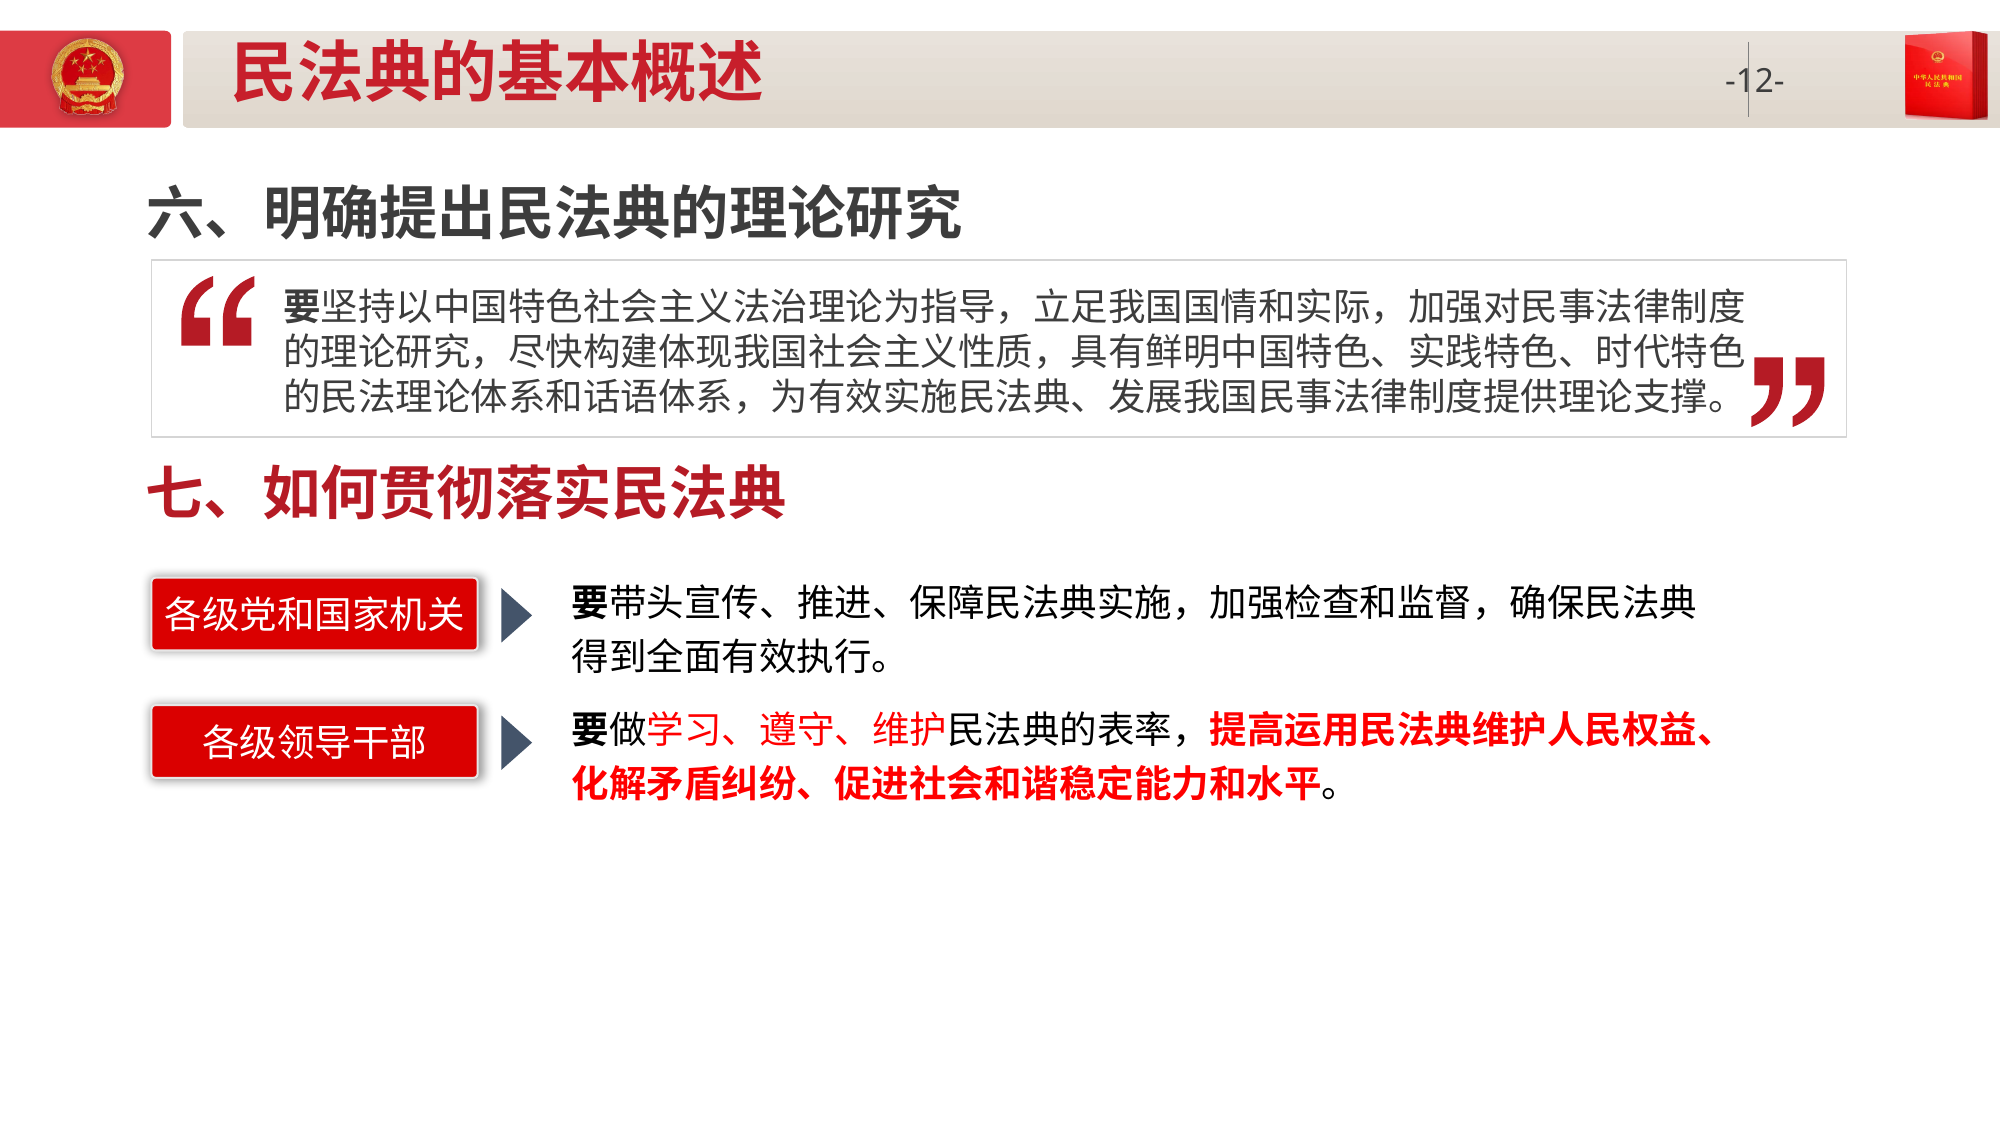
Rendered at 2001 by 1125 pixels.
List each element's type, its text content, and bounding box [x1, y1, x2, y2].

title 民法典的基本概述 [215, 36, 1749, 115]
text_box [1792, 357, 1825, 428]
text_box 七、如何贯彻落实民法典 [130, 449, 802, 534]
text_box [151, 259, 1847, 438]
text_box 要做学习、遵守、维护民法典的表率，提高运用民法典维护人民权益、化解矛盾纠纷、促进社会和谐稳定能力和水平。 [557, 689, 1712, 813]
text_box [181, 276, 214, 346]
text_box 各级党和国家机关 [151, 577, 478, 651]
text_box [1751, 357, 1783, 428]
picture [1865, 22, 2001, 120]
text_box 六、明确提出民法典的理论研究 [131, 168, 978, 254]
text_box [501, 588, 533, 643]
text_box 各级领导干部 [151, 705, 478, 778]
text_box 要带头宣传、推进、保障民法典实施，加强检查和监督，确保民法典得到全面有效执行。 [557, 562, 1712, 686]
text_box [222, 276, 255, 346]
text_box [501, 715, 533, 770]
picture [44, 38, 127, 117]
text_box 要坚持以中国特色社会主义法治理论为指导，立足我国国情和实际，加强对民事法律制度的理论研究，尽快构建体现我国社会主义性质，具有鲜明中国特色、实践特色、时代特色的民法理论体系和话语体系，为有效实施民法典、发展我国民事法律制度提供理论支撑。 [268, 275, 1763, 426]
